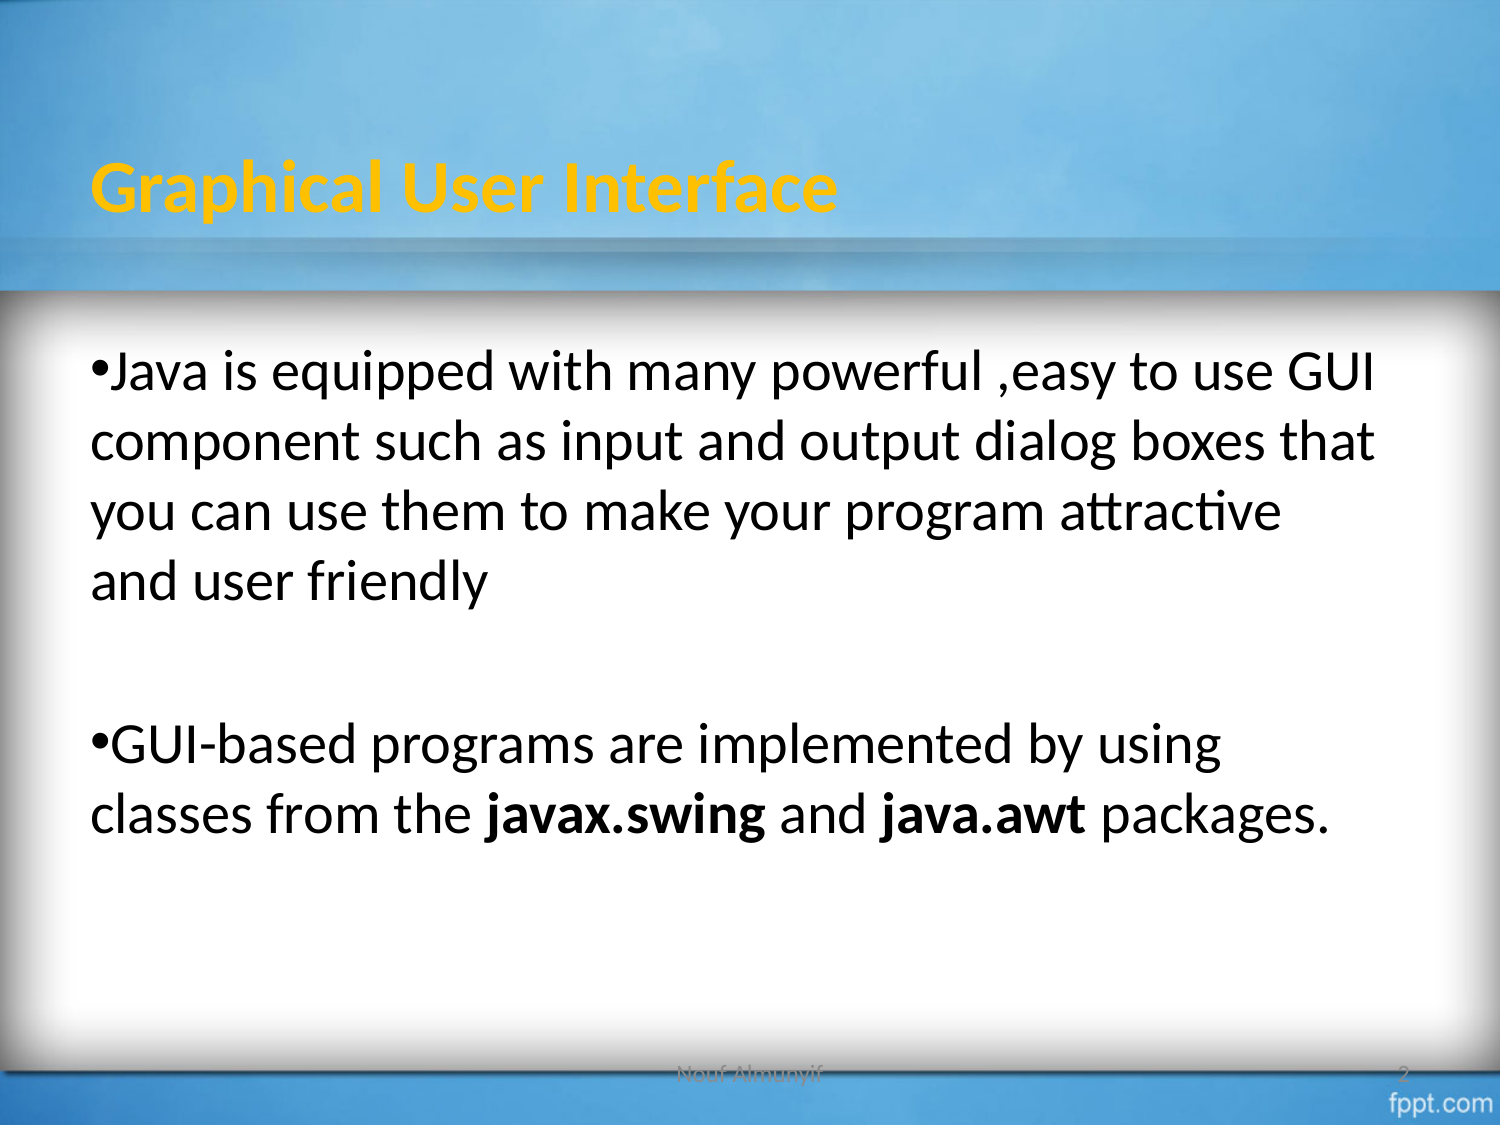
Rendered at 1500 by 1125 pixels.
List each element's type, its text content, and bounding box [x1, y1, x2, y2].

title Graphical User Interface [75, 44, 1013, 236]
list Java is equipped with many powerful ,easy to use GUI component such as input and output dialog boxes that you can use them to make your program attractive and user friendly GUI-based programs are implemented by using classes from the javax.swing and java.awt packages. [75, 324, 1400, 1005]
slide_number 2 [1074, 1042, 1425, 1103]
footer Nouf Almunyif [512, 1042, 988, 1103]
picture [0, 0, 1500, 1125]
